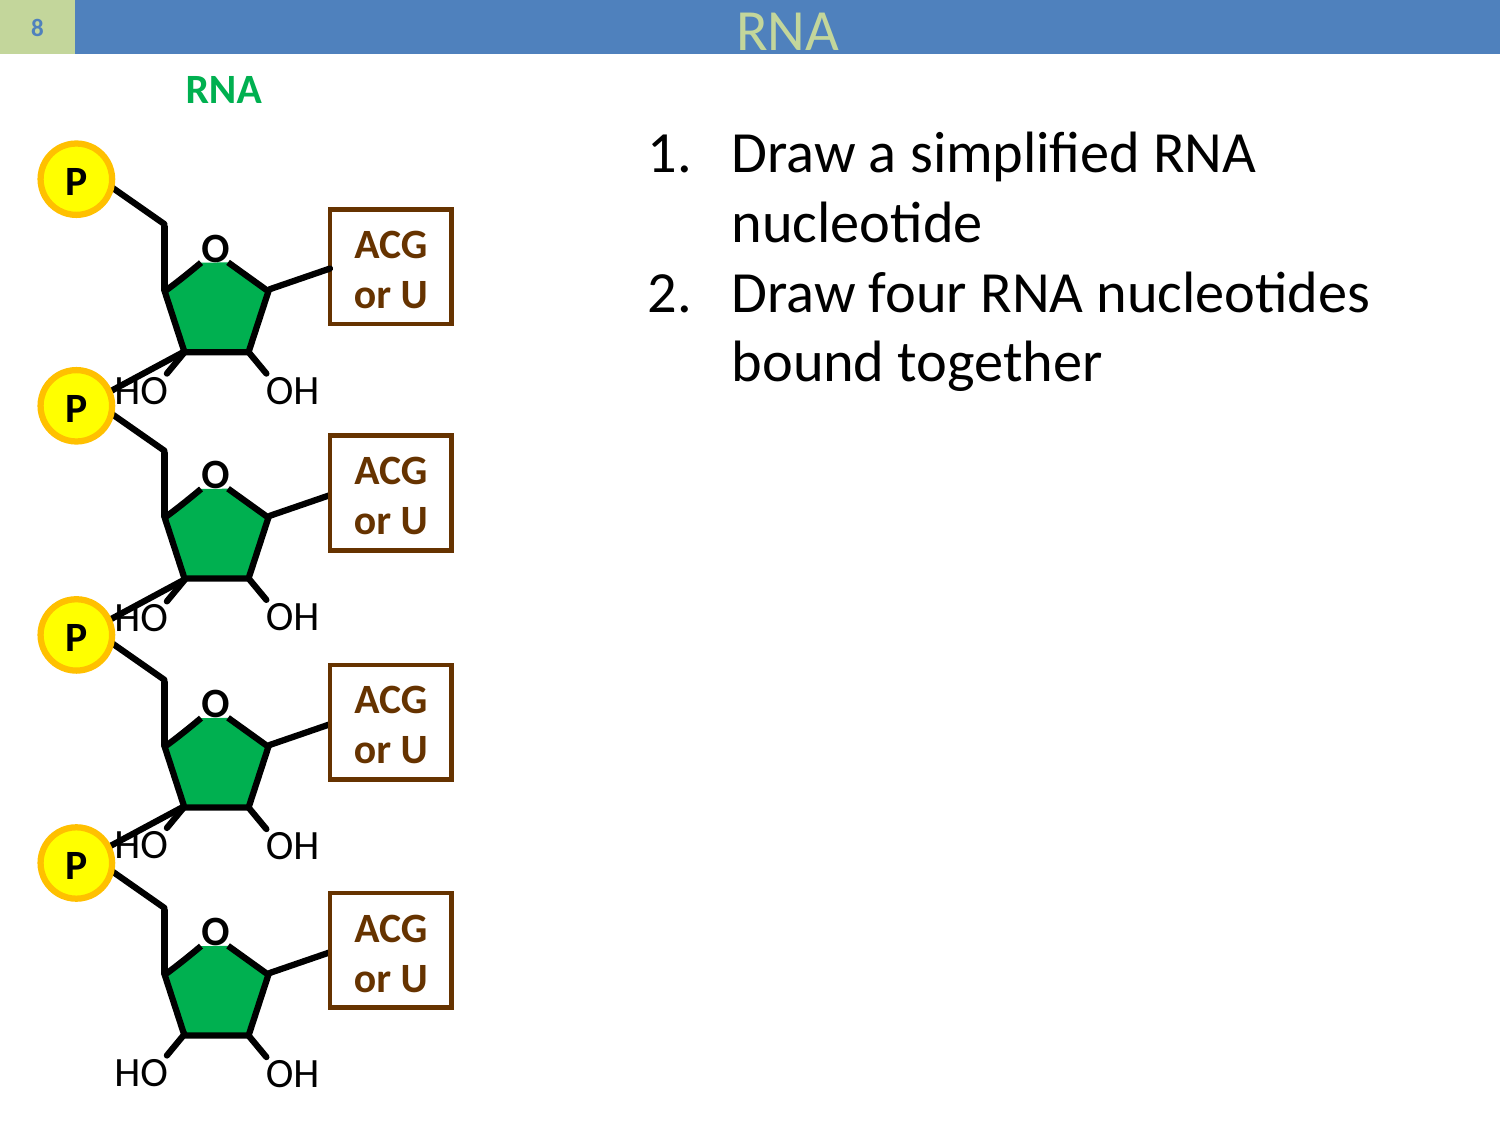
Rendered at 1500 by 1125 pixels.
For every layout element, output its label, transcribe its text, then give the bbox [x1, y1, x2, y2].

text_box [93, 351, 189, 421]
text_box RNA [40, 53, 407, 119]
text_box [40, 369, 452, 598]
title RNA [75, 0, 1500, 54]
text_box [40, 143, 149, 237]
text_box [93, 1033, 189, 1103]
text_box Draw a simplified RNA nucleotide Draw four RNA nucleotides bound together [632, 106, 1411, 401]
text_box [40, 598, 452, 826]
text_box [40, 826, 452, 1105]
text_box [269, 208, 452, 325]
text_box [164, 212, 347, 421]
